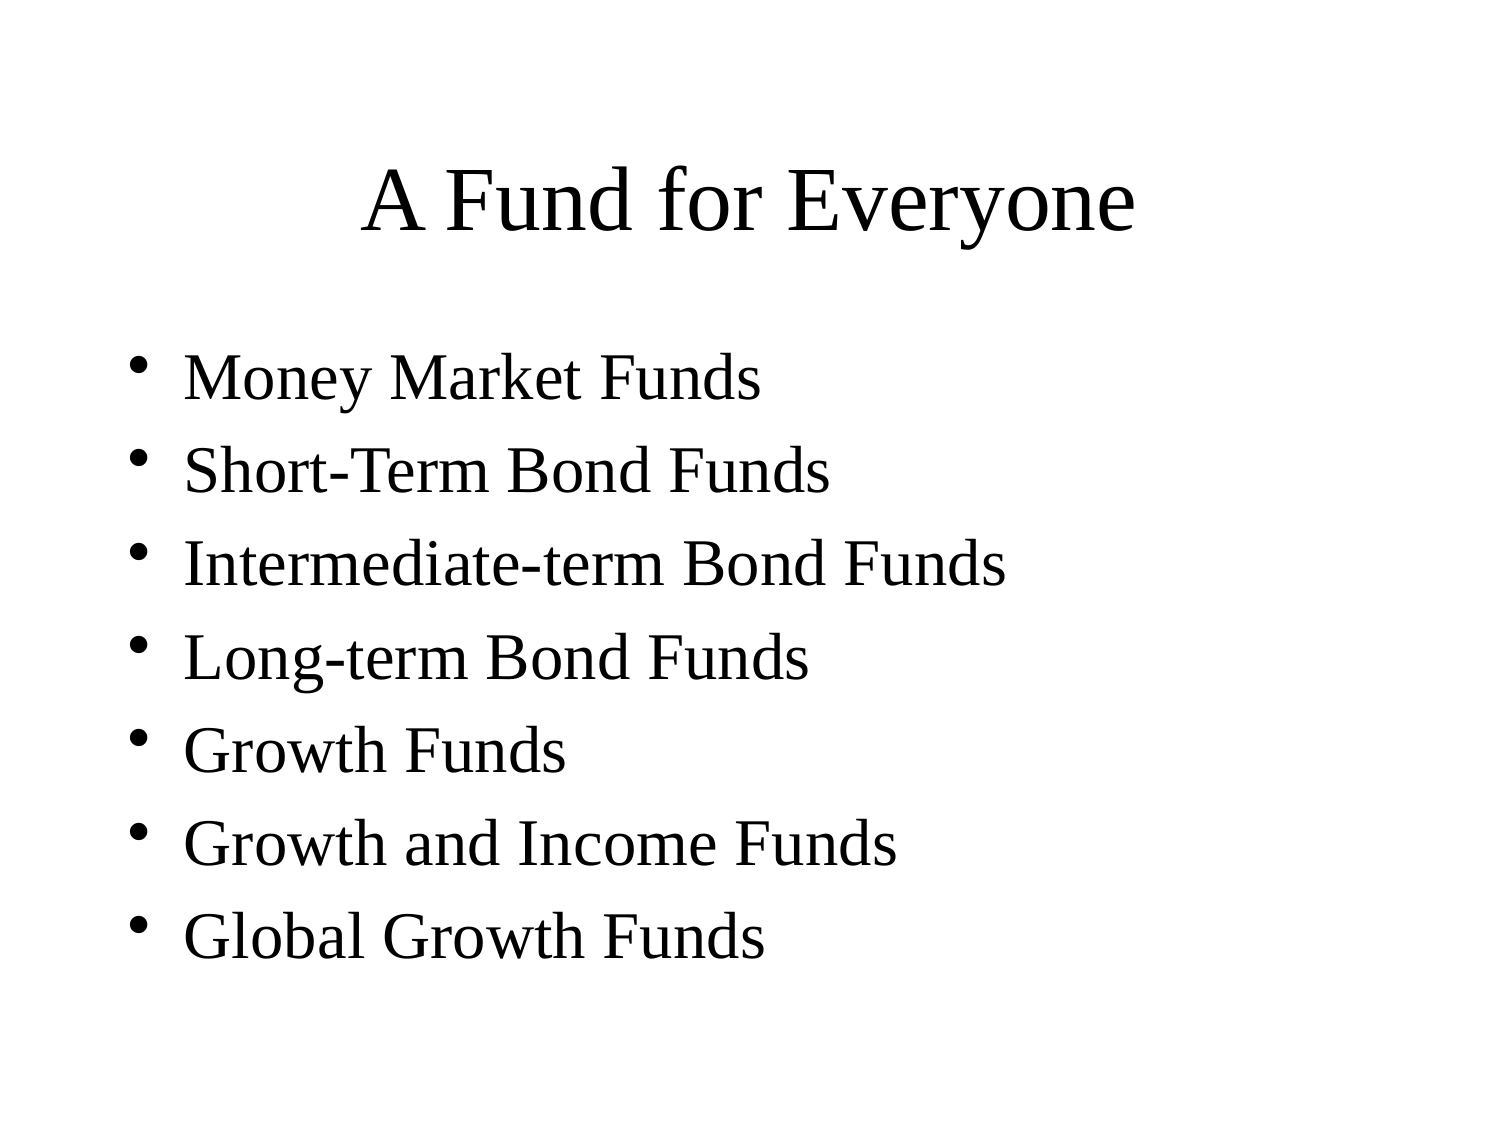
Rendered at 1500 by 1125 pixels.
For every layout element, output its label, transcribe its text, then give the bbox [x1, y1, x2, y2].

title A Fund for Everyone [112, 99, 1388, 288]
list Money Market Funds Short-Term Bond Funds Intermediate-term Bond Funds Long-term Bond Funds Growth Funds Growth and Income Funds Global Growth Funds [112, 324, 1388, 1001]
